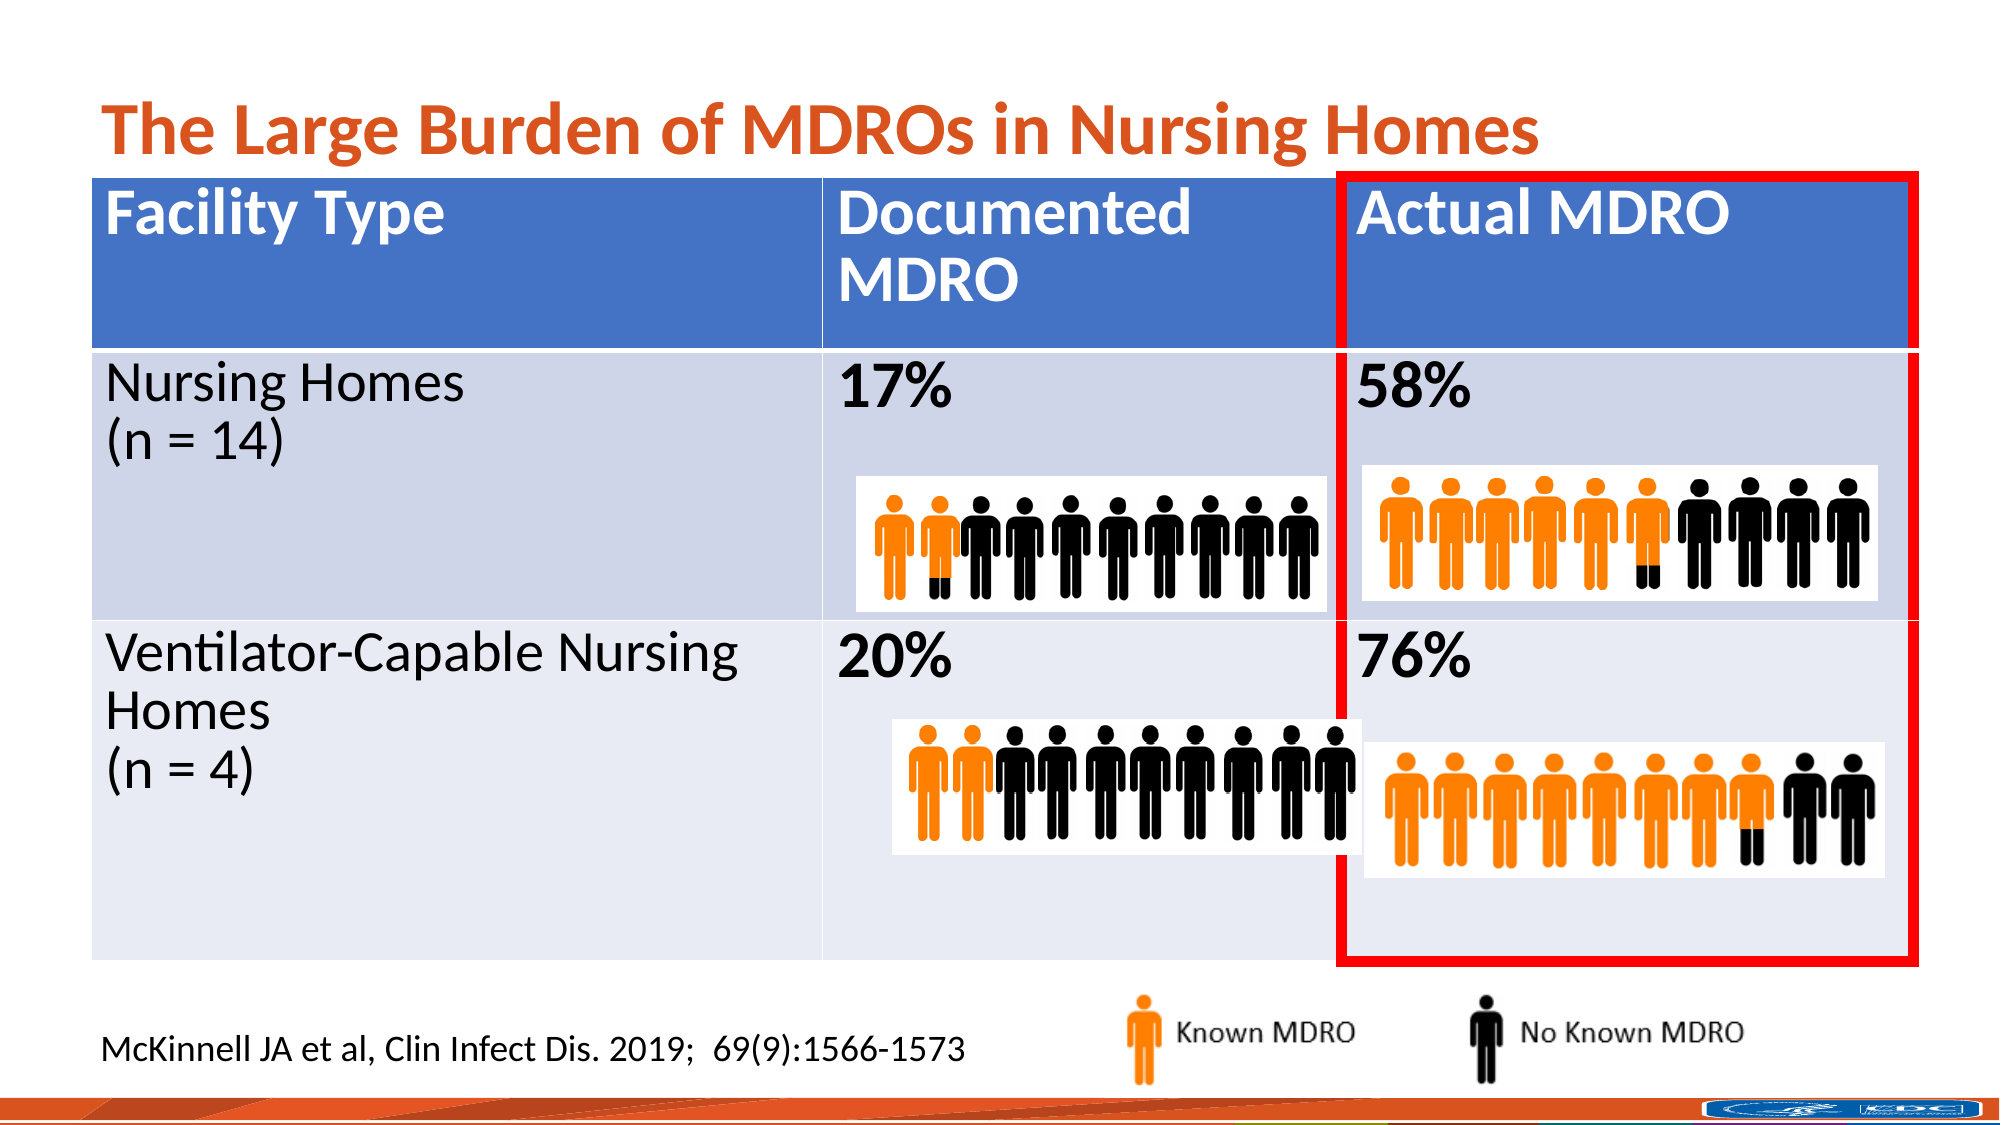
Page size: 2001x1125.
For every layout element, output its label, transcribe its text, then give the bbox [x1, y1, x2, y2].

text_box McKinnell JA et al, Clin Infect Dis. 2019; 69(9):1566-1573 [85, 1016, 1019, 1077]
picture [1104, 973, 1804, 1098]
table_cell Ventilator-Capable Nursing Homes (n = 4) [92, 621, 822, 960]
table_cell Nursing Homes (n = 14) [92, 353, 822, 620]
picture [1364, 742, 1885, 878]
title The Large Burden of MDROs in Nursing Homes [85, 27, 1900, 177]
table_header Documented MDRO [823, 178, 1336, 348]
picture [1362, 465, 1878, 601]
table_header Facility Type [92, 178, 822, 348]
table_cell 76% [1347, 621, 1908, 956]
table_header Actual MDRO [1347, 182, 1908, 348]
table_cell 20% [823, 621, 1336, 960]
table_cell 17% [823, 353, 1336, 620]
picture [856, 476, 1327, 612]
picture [892, 719, 1362, 855]
table_cell 58% [1347, 353, 1908, 620]
